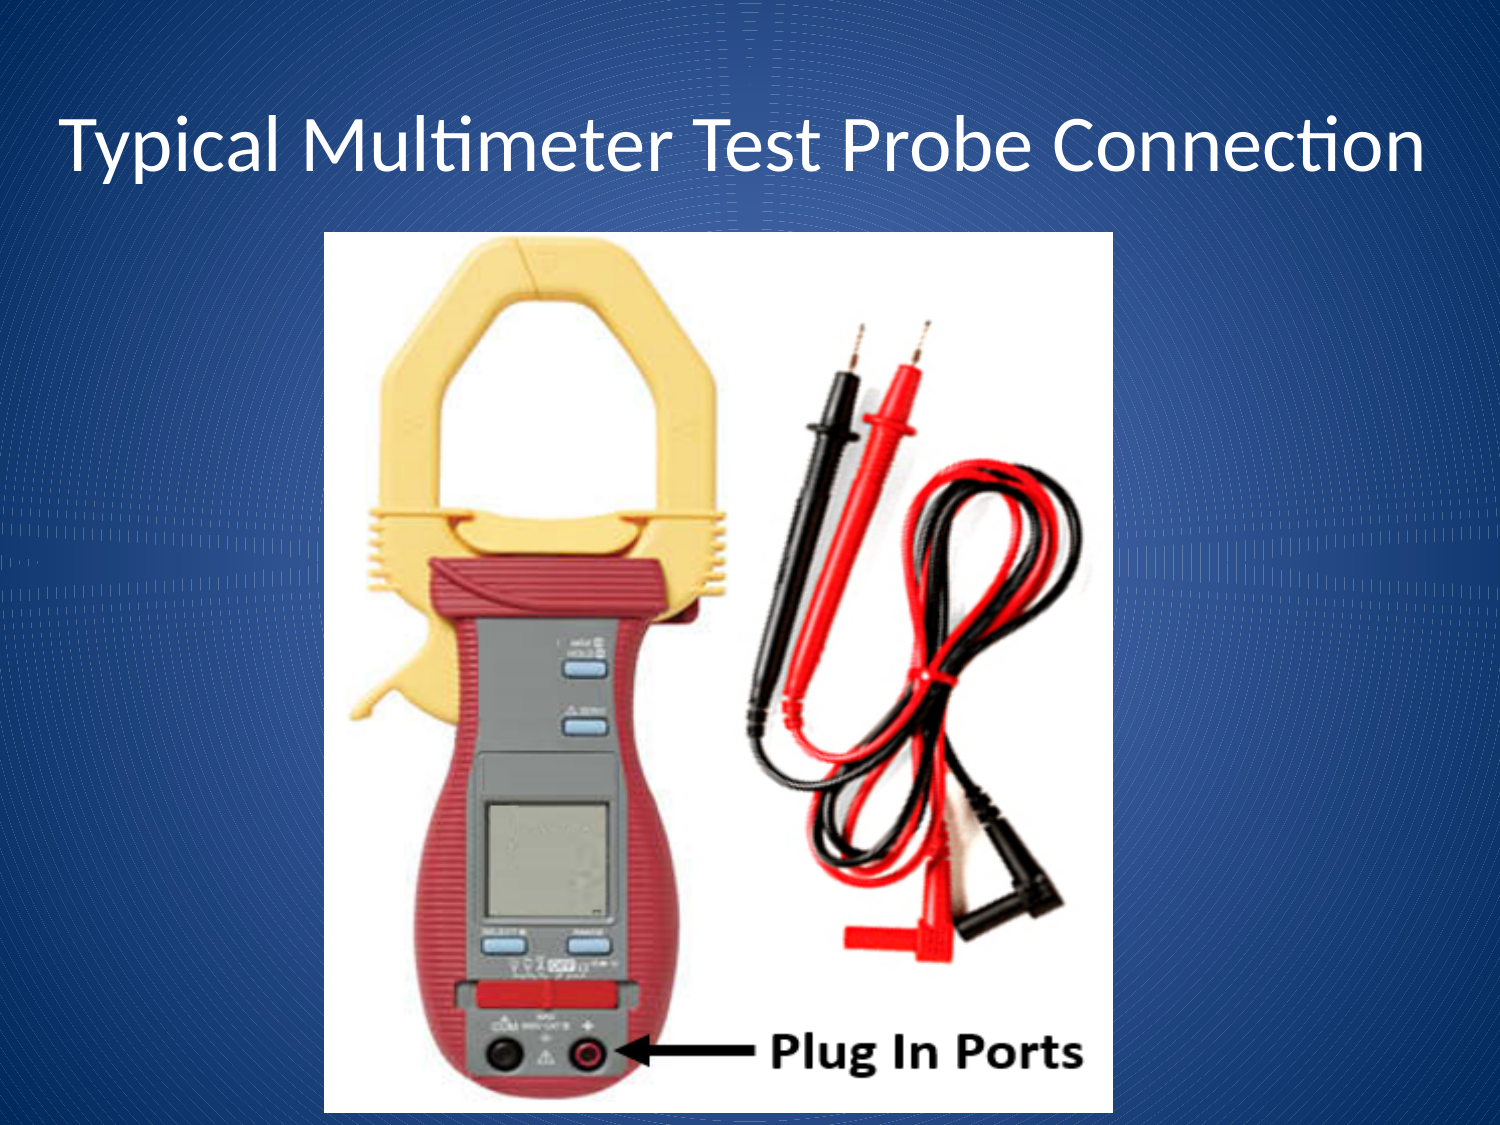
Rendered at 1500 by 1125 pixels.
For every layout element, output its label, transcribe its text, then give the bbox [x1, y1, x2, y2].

title Typical Multimeter Test Probe Connection [0, 45, 1488, 233]
picture [324, 232, 1113, 1113]
